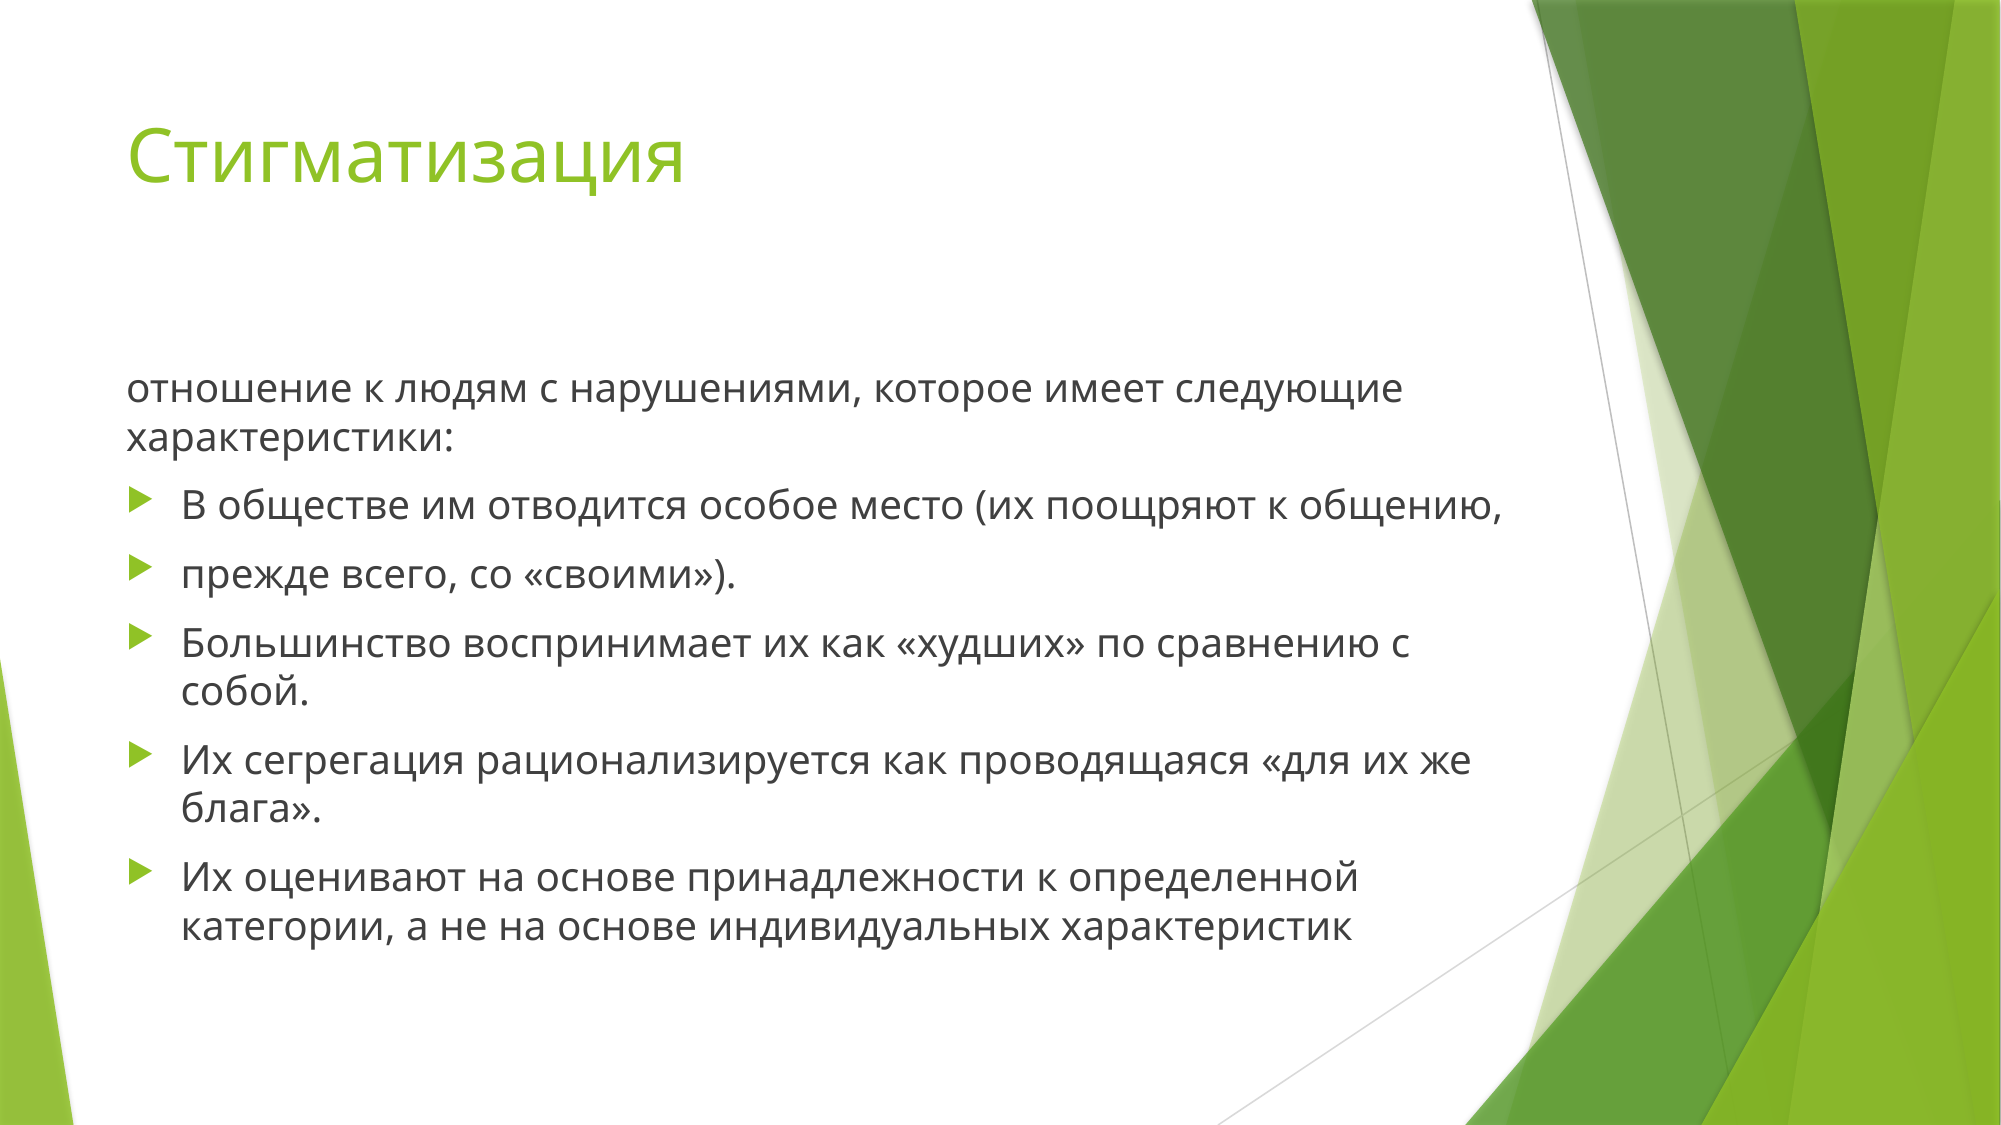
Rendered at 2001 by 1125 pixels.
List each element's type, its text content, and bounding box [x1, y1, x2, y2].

list отношение к людям с нарушениями, которое имеет следующие характеристики: В обществе им отводится особое место (их поощряют к общению, прежде всего, со «своими»). Большинство воспринимает их как «худших» по сравнению с собой. Их сегрегация рационализируется как проводящаяся «для их же блага». Их оценивают на основе принадлежности к определенной категории, а не на основе индивидуальных характеристик [111, 354, 1522, 992]
title Стигматизация [111, 99, 1522, 317]
